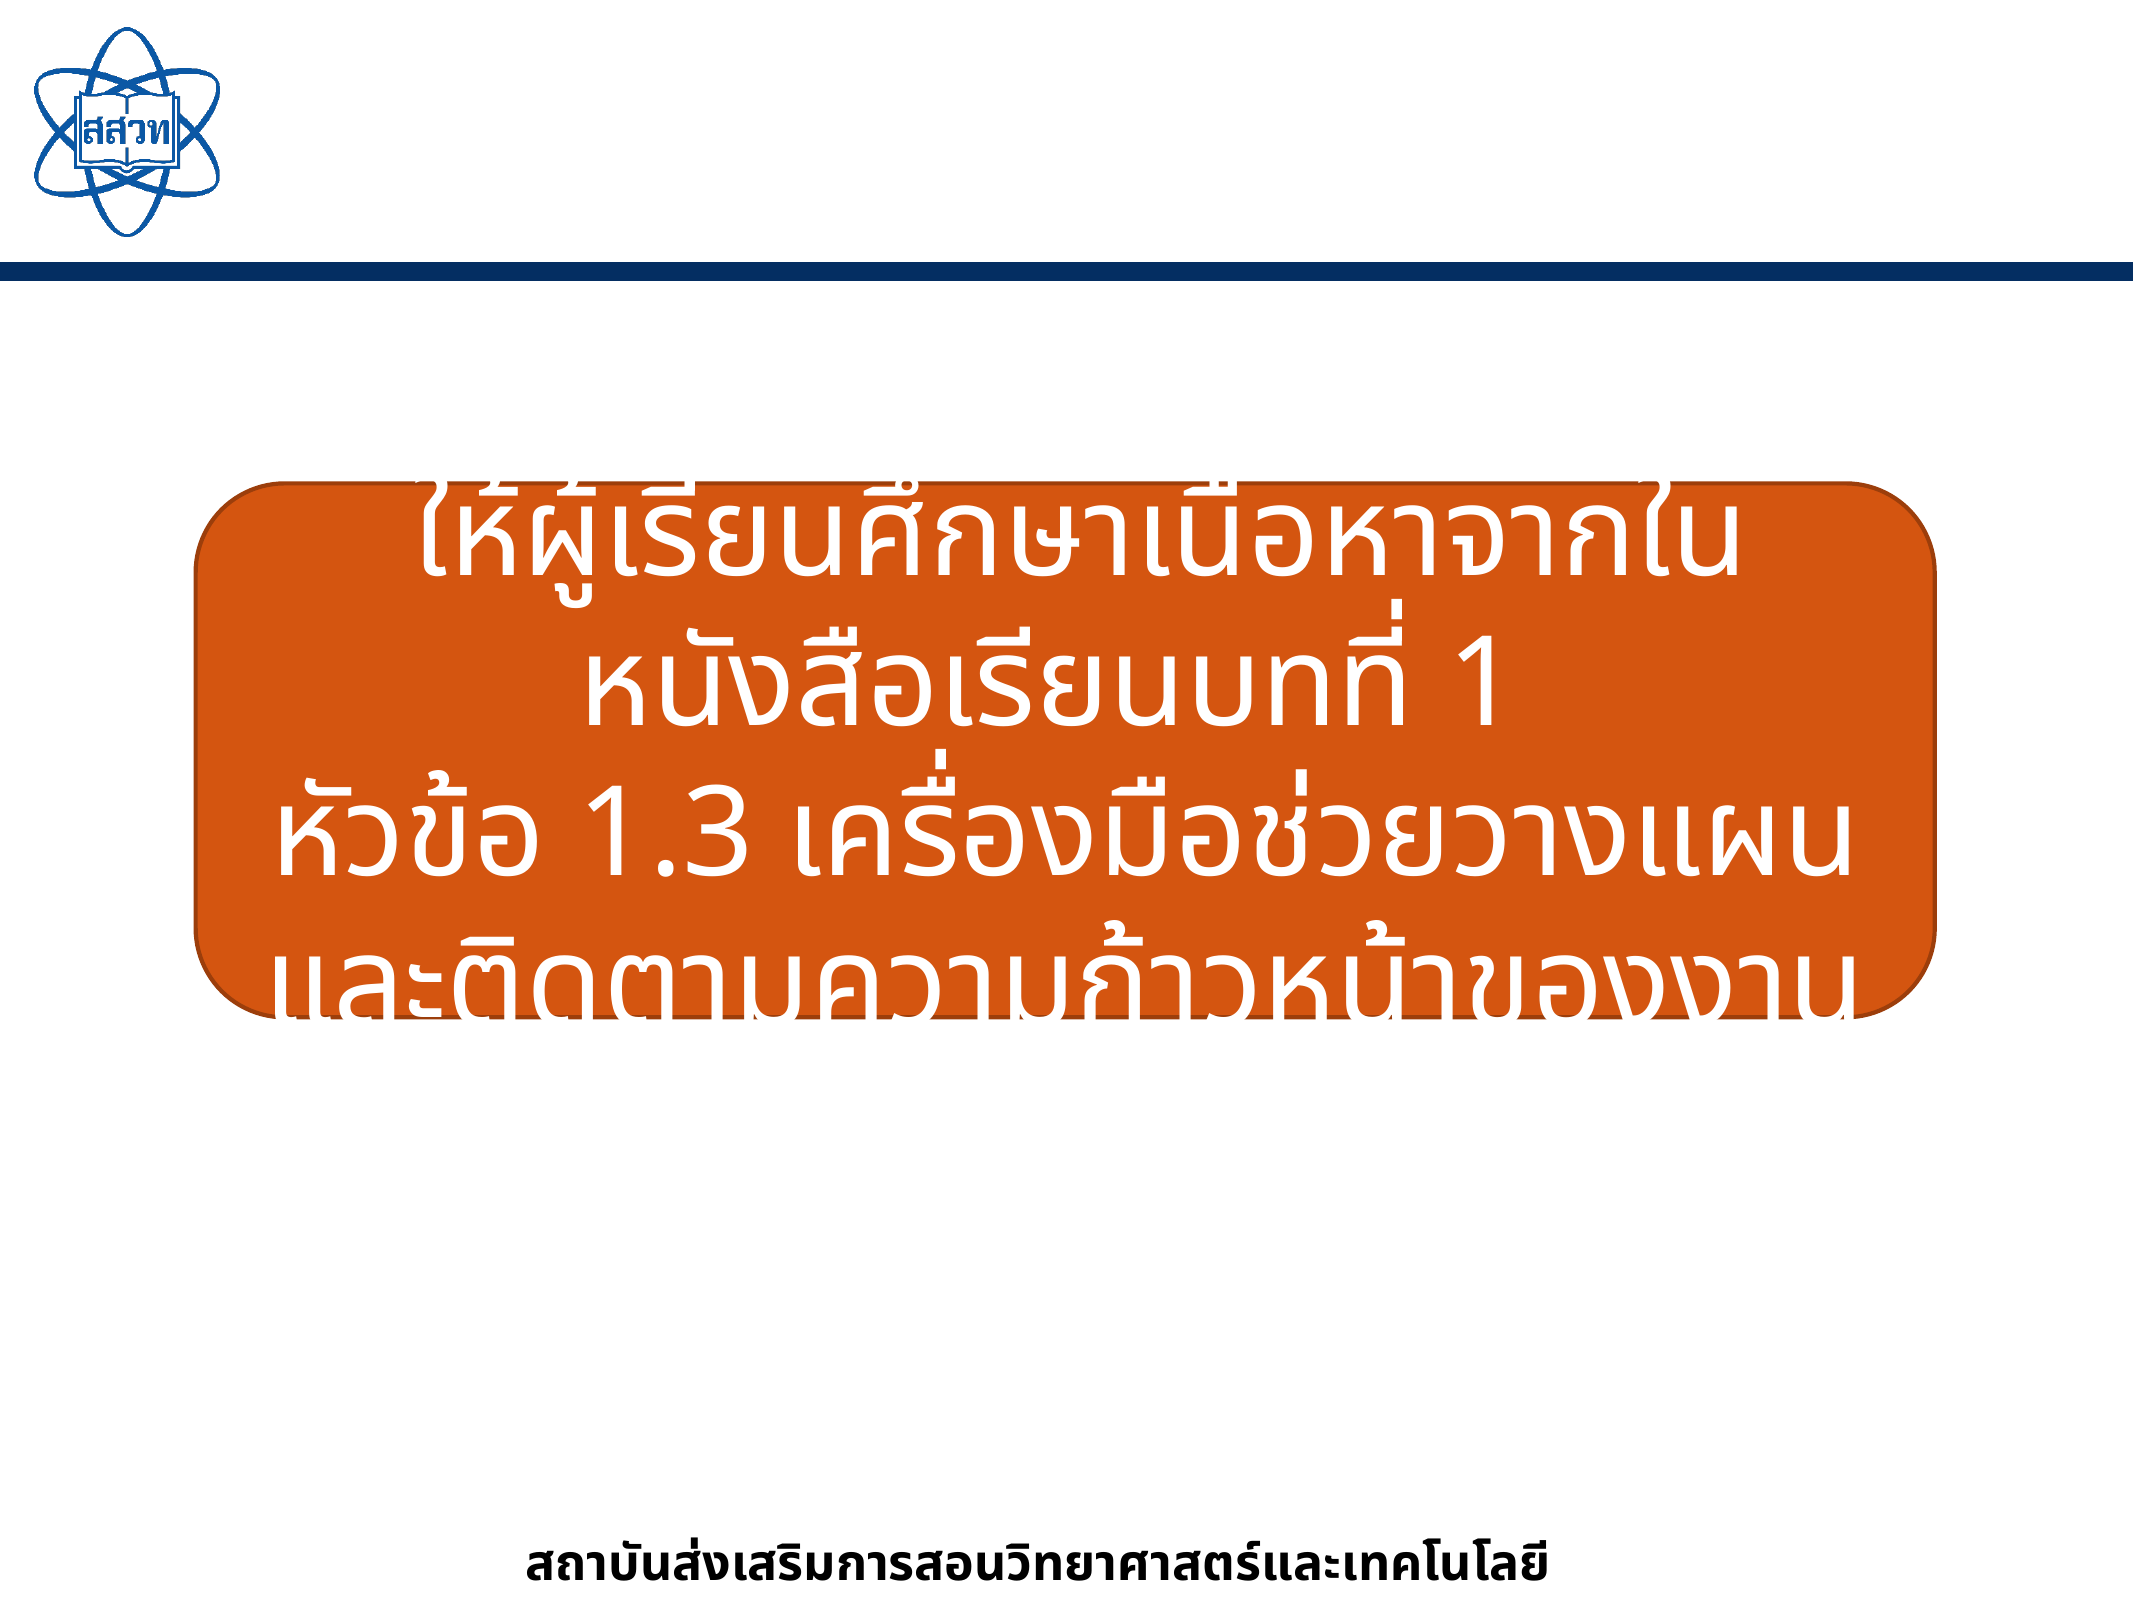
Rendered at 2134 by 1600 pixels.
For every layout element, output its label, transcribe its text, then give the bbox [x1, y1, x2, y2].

text_box ให้ผู้เรียนศึกษาเนื้อหาจากในหนังสือเรียนบทที่ 1 หัวข้อ 1.3 เครื่องมือช่วยวางแผนและติดตามความก้าวหน้าของงาน [193, 481, 1937, 1020]
text_box สถาบันส่งเสริมการสอนวิทยาศาสตร์และเทคโนโลยี [74, 1522, 2002, 1589]
picture [33, 27, 220, 237]
